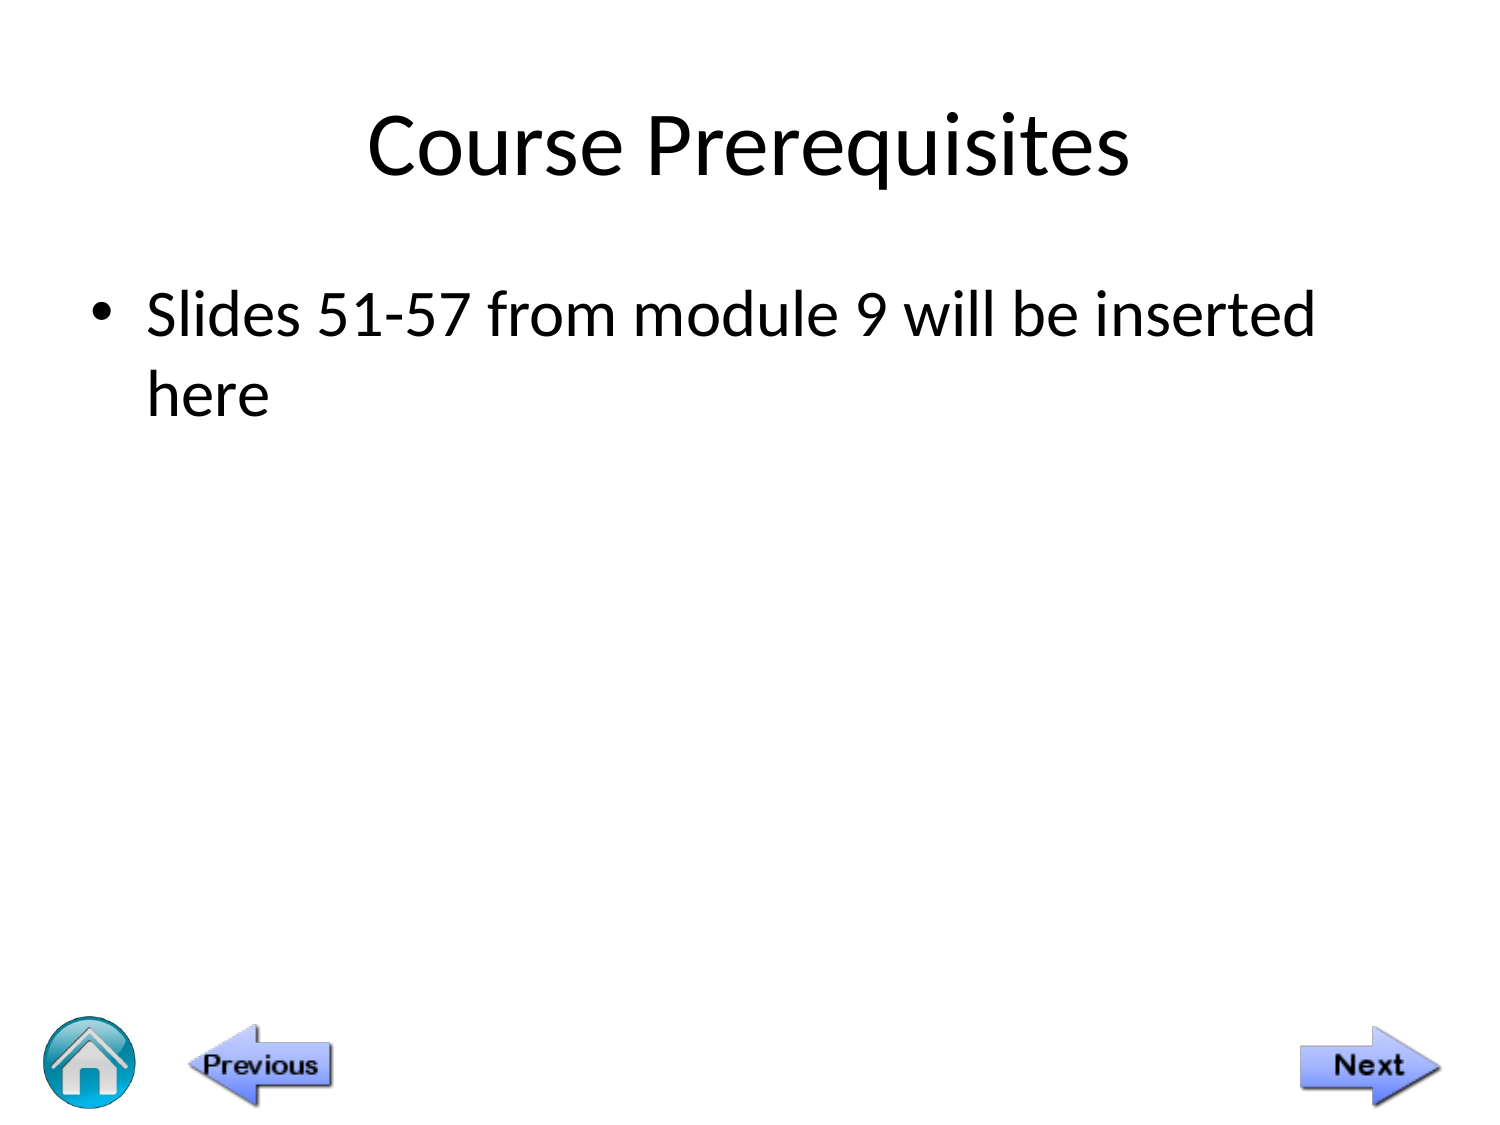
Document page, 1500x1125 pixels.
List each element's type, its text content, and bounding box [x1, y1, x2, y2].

picture [1299, 1025, 1447, 1113]
picture [187, 1023, 338, 1113]
title Course Prerequisites [75, 45, 1425, 233]
list Slides 51-57 from module 9 will be inserted here [75, 262, 1425, 1005]
picture [37, 1009, 141, 1113]
